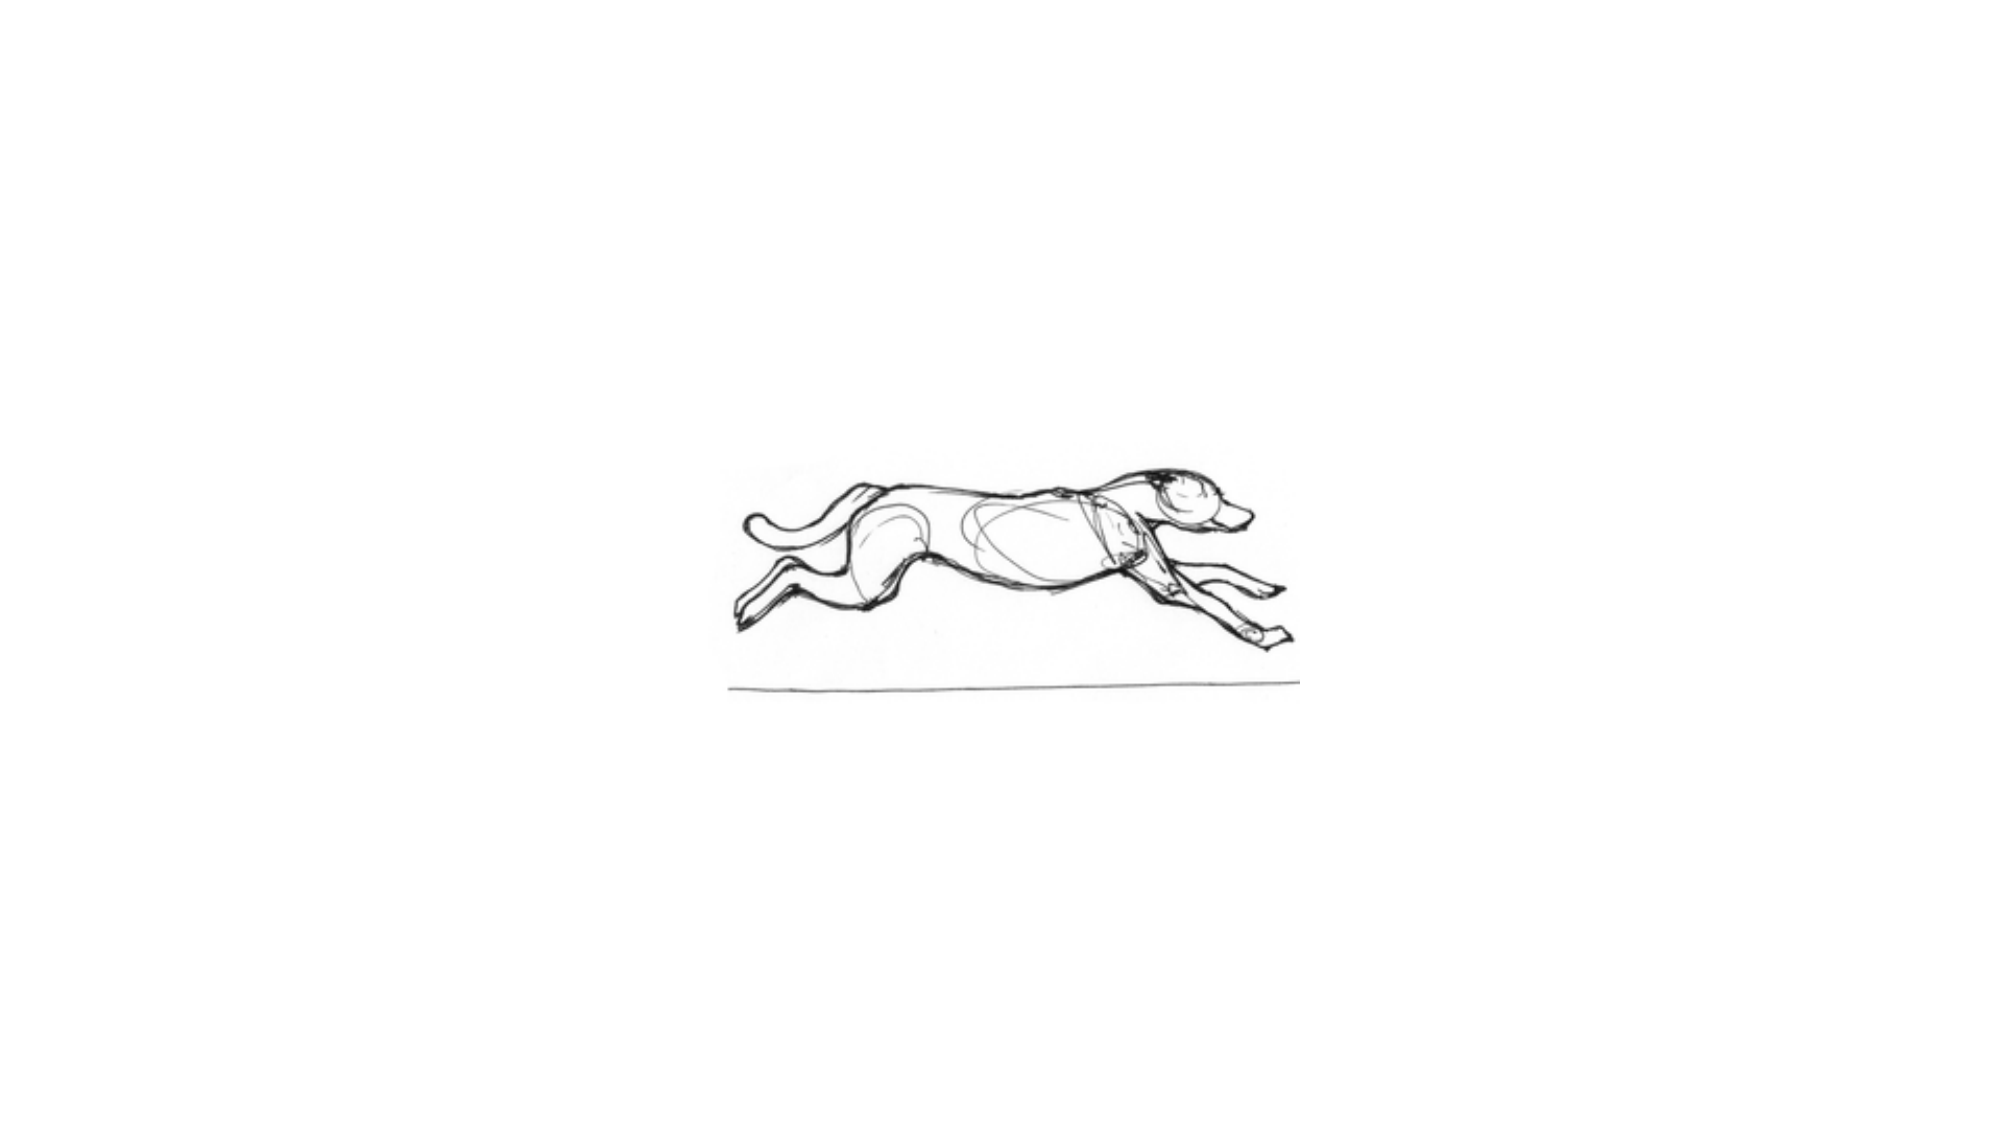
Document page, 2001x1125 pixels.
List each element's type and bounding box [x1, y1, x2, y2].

text_box [699, 404, 1300, 720]
